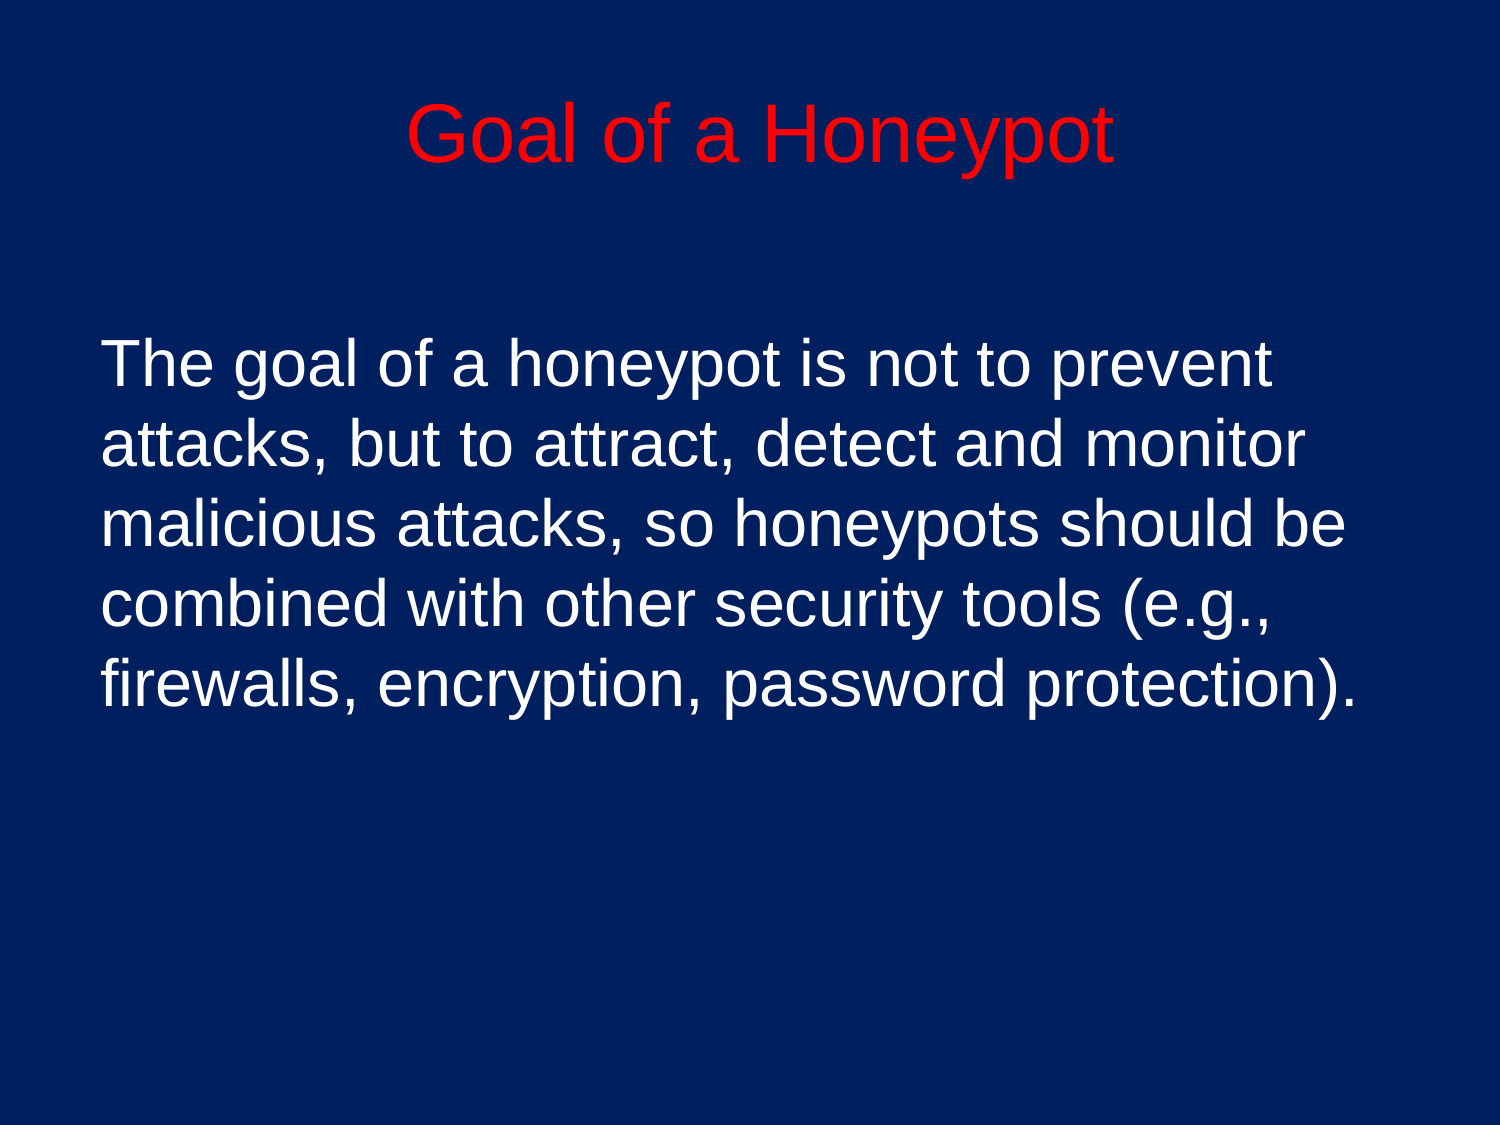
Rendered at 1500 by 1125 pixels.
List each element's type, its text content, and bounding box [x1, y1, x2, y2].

title Goal of a Honeypot [44, 53, 1456, 267]
text_box The goal of a honeypot is not to prevent attacks, but to attract, detect and monitor malicious attacks, so honeypots should be combined with other security tools (e.g., firewalls, encryption, password protection). [85, 312, 1418, 727]
